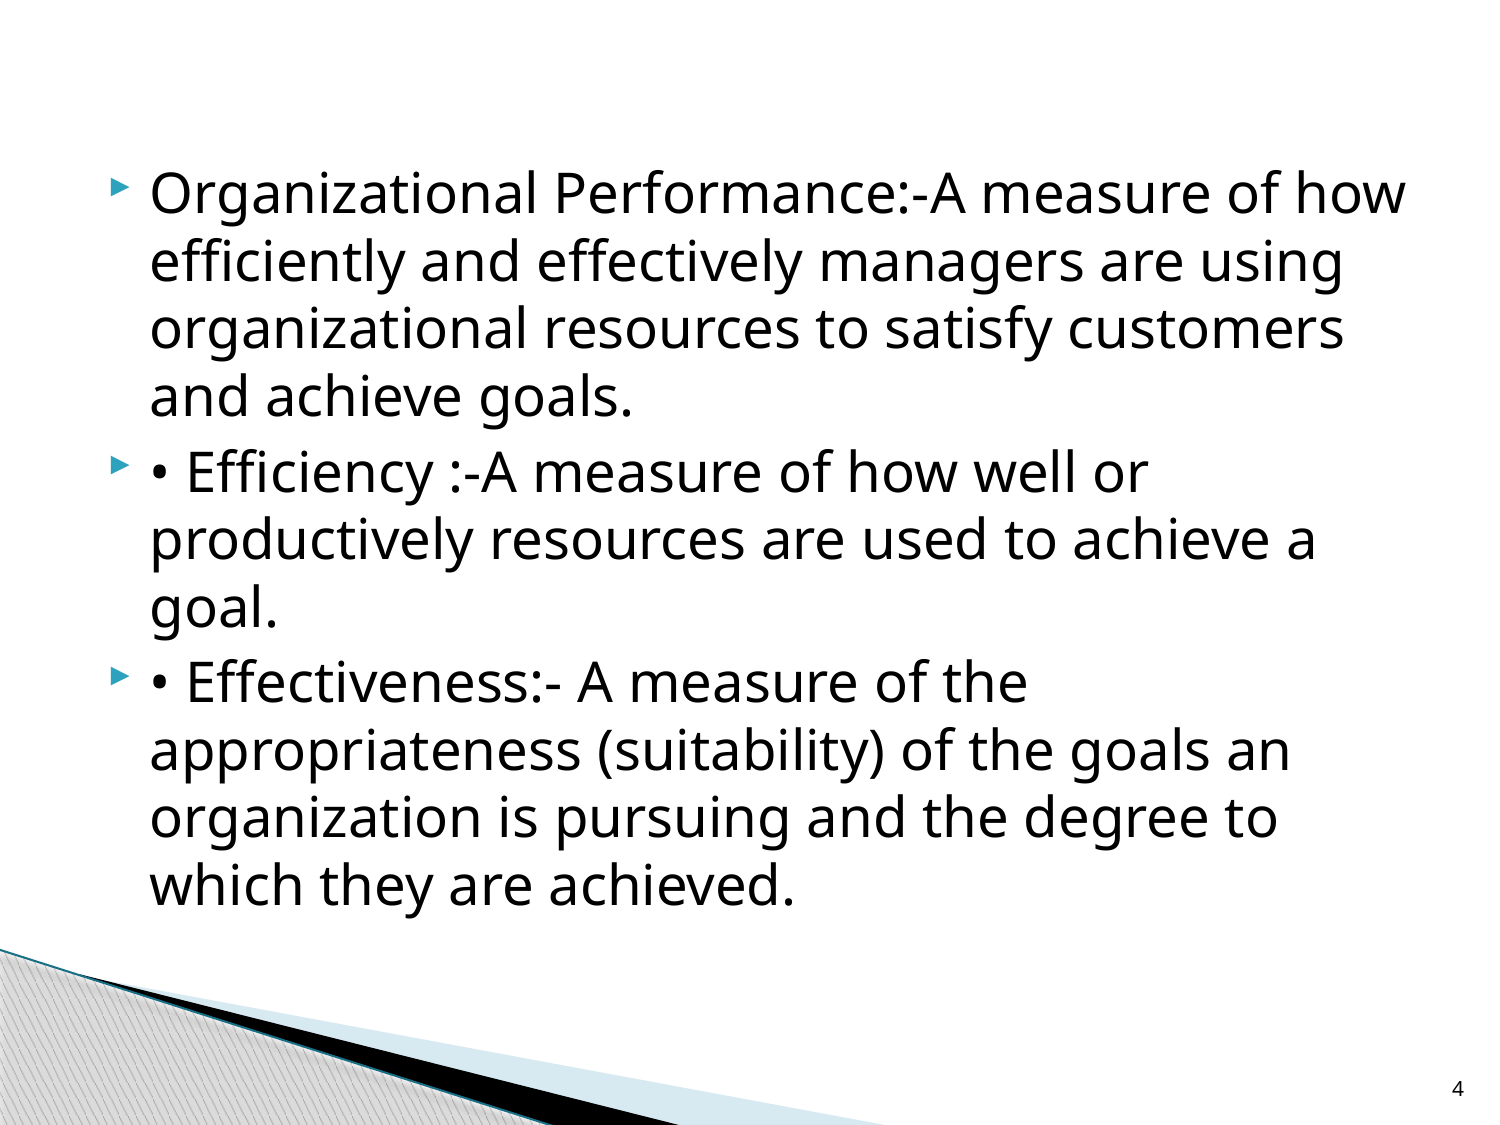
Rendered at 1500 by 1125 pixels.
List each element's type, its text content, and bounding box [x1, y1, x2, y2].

slide_number 4 [1418, 1051, 1479, 1112]
list Organizational Performance:-A measure of how efficiently and effectively managers are using organizational resources to satisfy customers and achieve goals. • Efficiency :-A measure of how well or productively resources are used to achieve a goal. • Effectiveness:- A measure of the appropriateness (suitability) of the goals an organization is pursuing and the degree to which they are achieved. [75, 149, 1425, 986]
